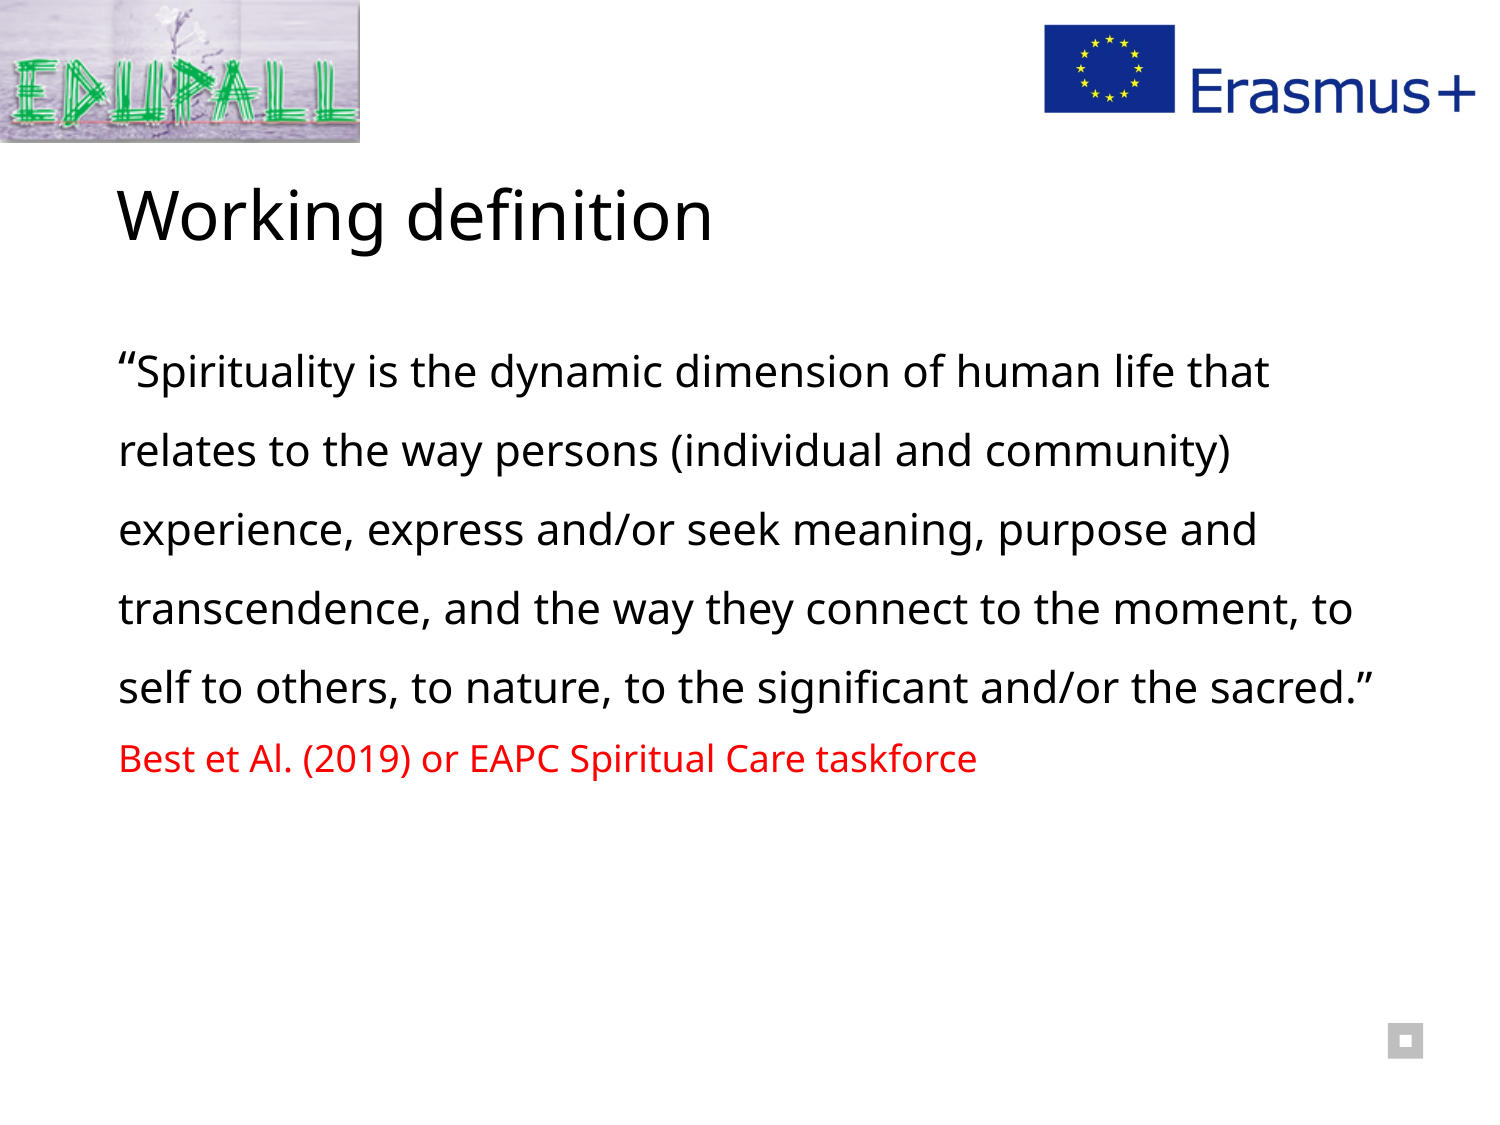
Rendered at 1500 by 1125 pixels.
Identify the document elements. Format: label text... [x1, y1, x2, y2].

picture [1019, 0, 1500, 138]
title Working definition [101, 148, 1395, 289]
picture [0, 0, 360, 143]
list “Spirituality is the dynamic dimension of human life that relates to the way persons (individual and community) experience, express and/or seek meaning, purpose and transcendence, and the way they connect to the moment, to self to others, to nature, to the significant and/or the sacred.” Best et Al. (2019) or EAPC Spiritual Care taskforce [103, 299, 1397, 1055]
